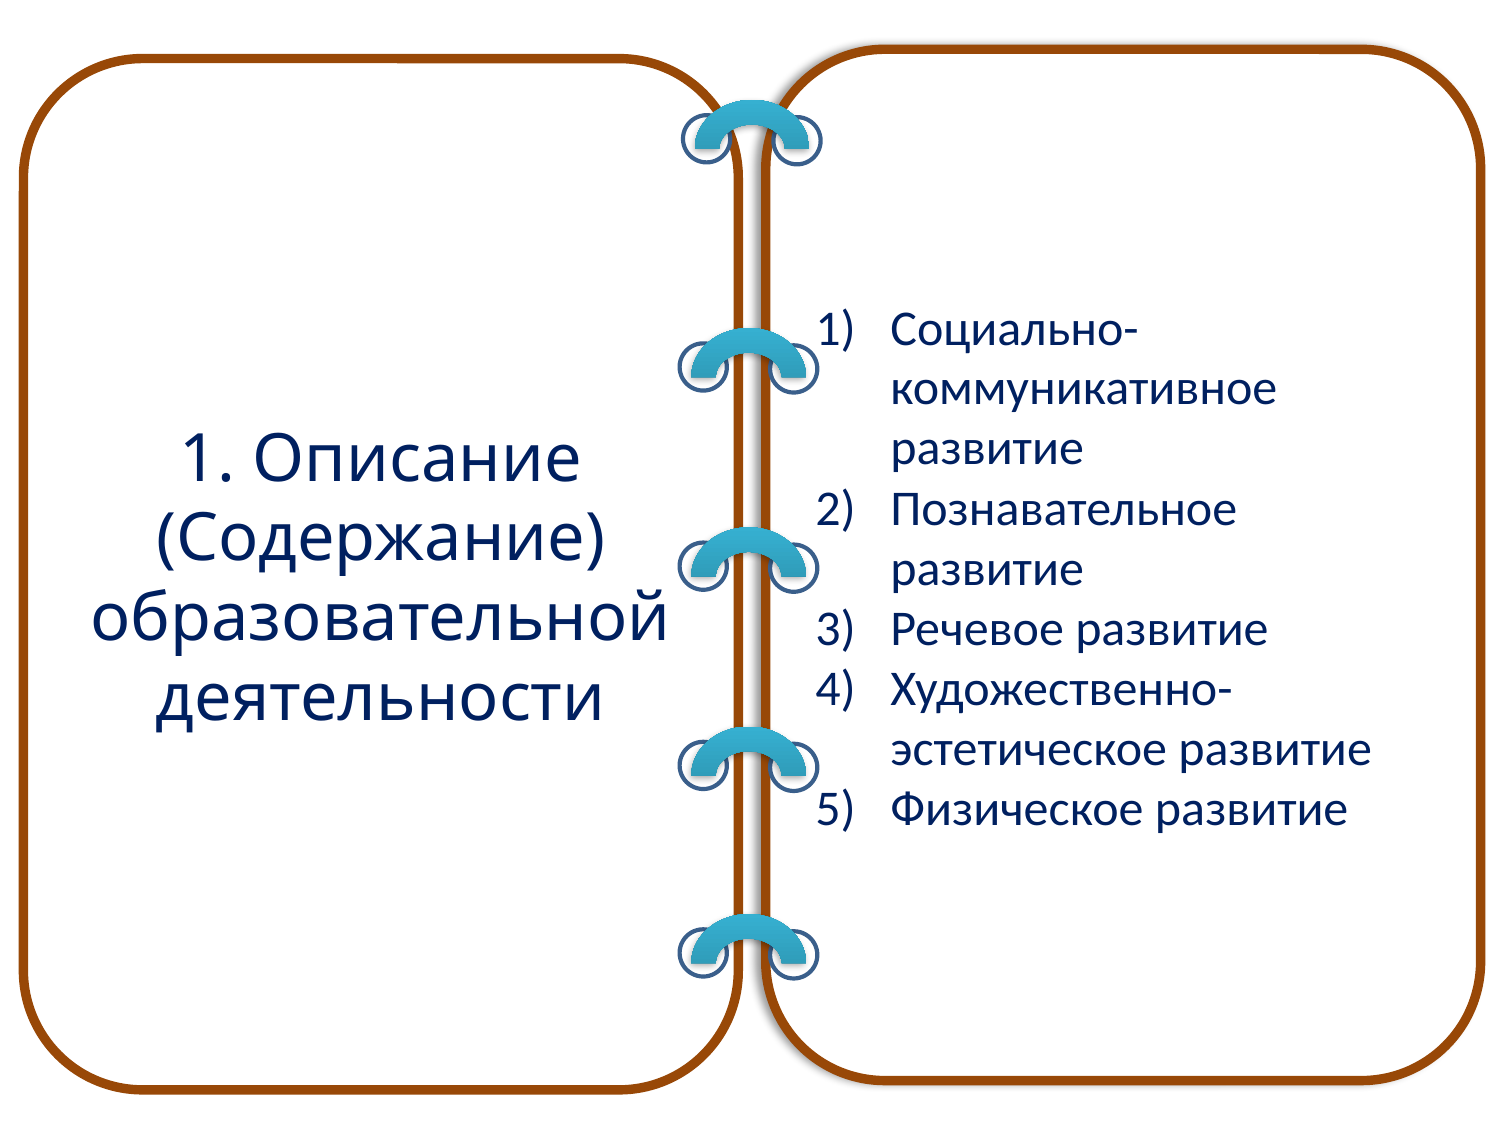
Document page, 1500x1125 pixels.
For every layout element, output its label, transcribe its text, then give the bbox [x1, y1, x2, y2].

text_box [679, 327, 818, 427]
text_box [679, 527, 818, 626]
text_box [682, 99, 821, 199]
text_box Социально-коммуникативное развитие Познавательное развитие Речевое развитие Художественно-эстетическое развитие Физическое развитие [763, 47, 1483, 1083]
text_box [679, 726, 818, 825]
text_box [679, 913, 818, 1013]
text_box 1. Описание (Содержание) образовательной деятельности [21, 56, 741, 1092]
